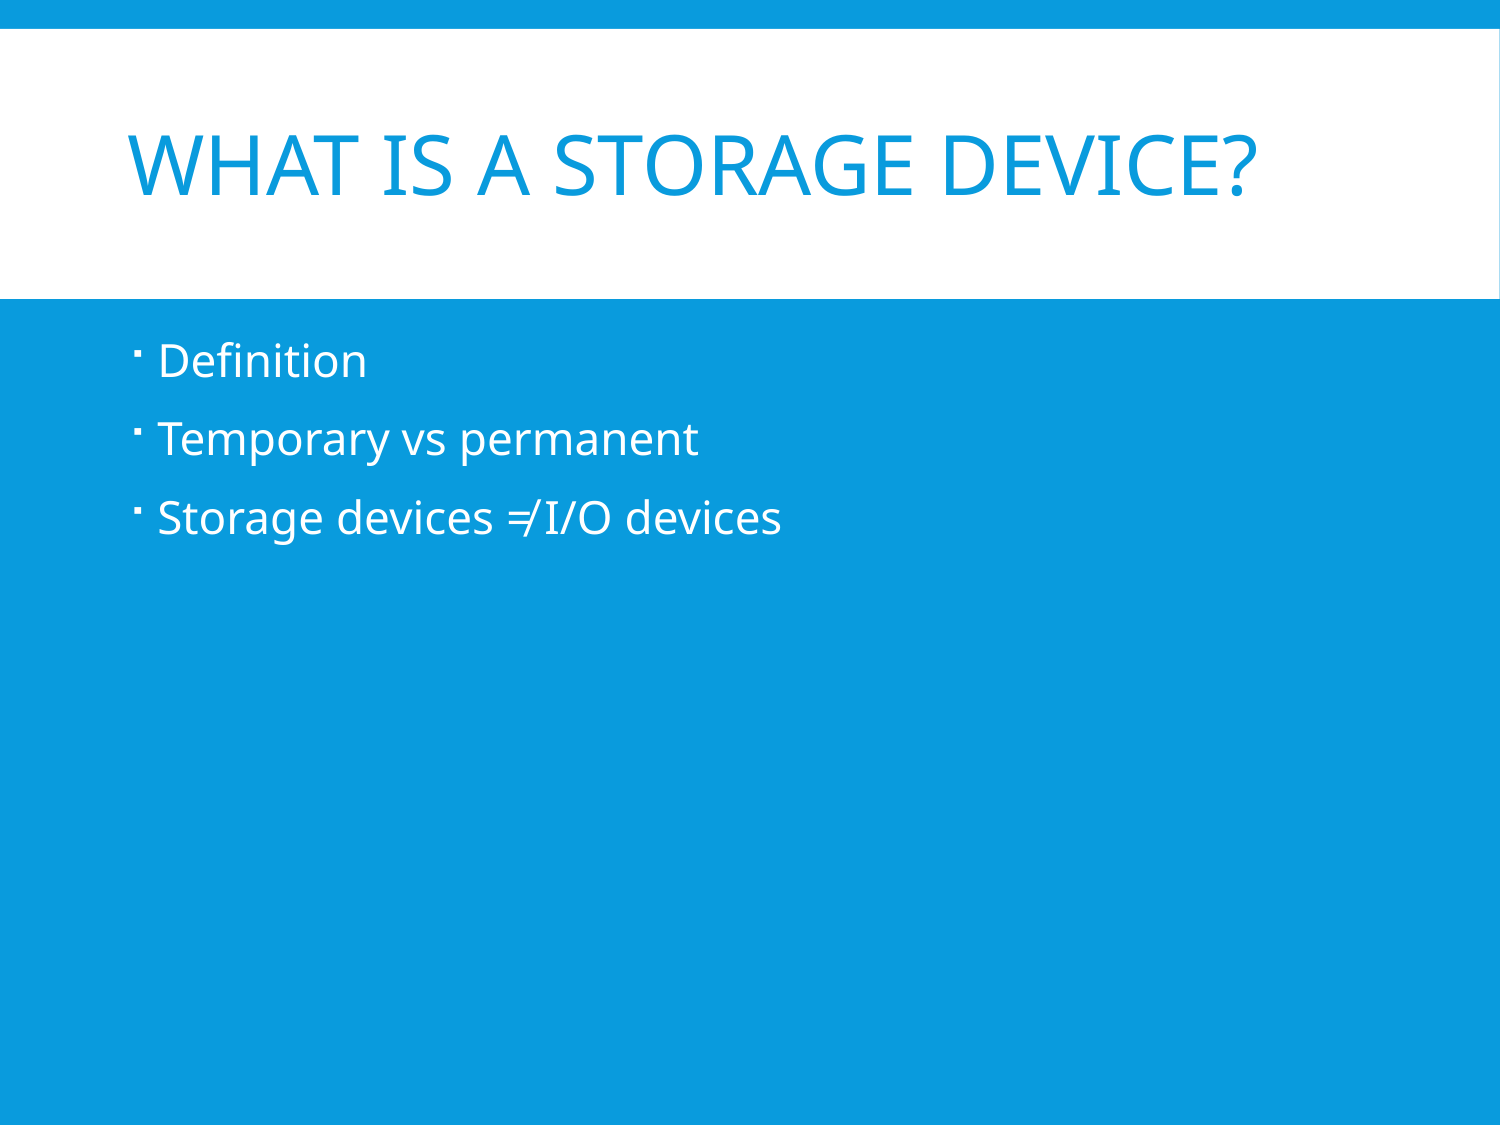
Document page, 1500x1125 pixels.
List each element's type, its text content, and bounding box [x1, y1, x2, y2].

list Definition Temporary vs permanent Storage devices ≠ I/O devices [112, 329, 1388, 1020]
title WHAT IS A STORAGE DEVICE? [112, 46, 1388, 295]
